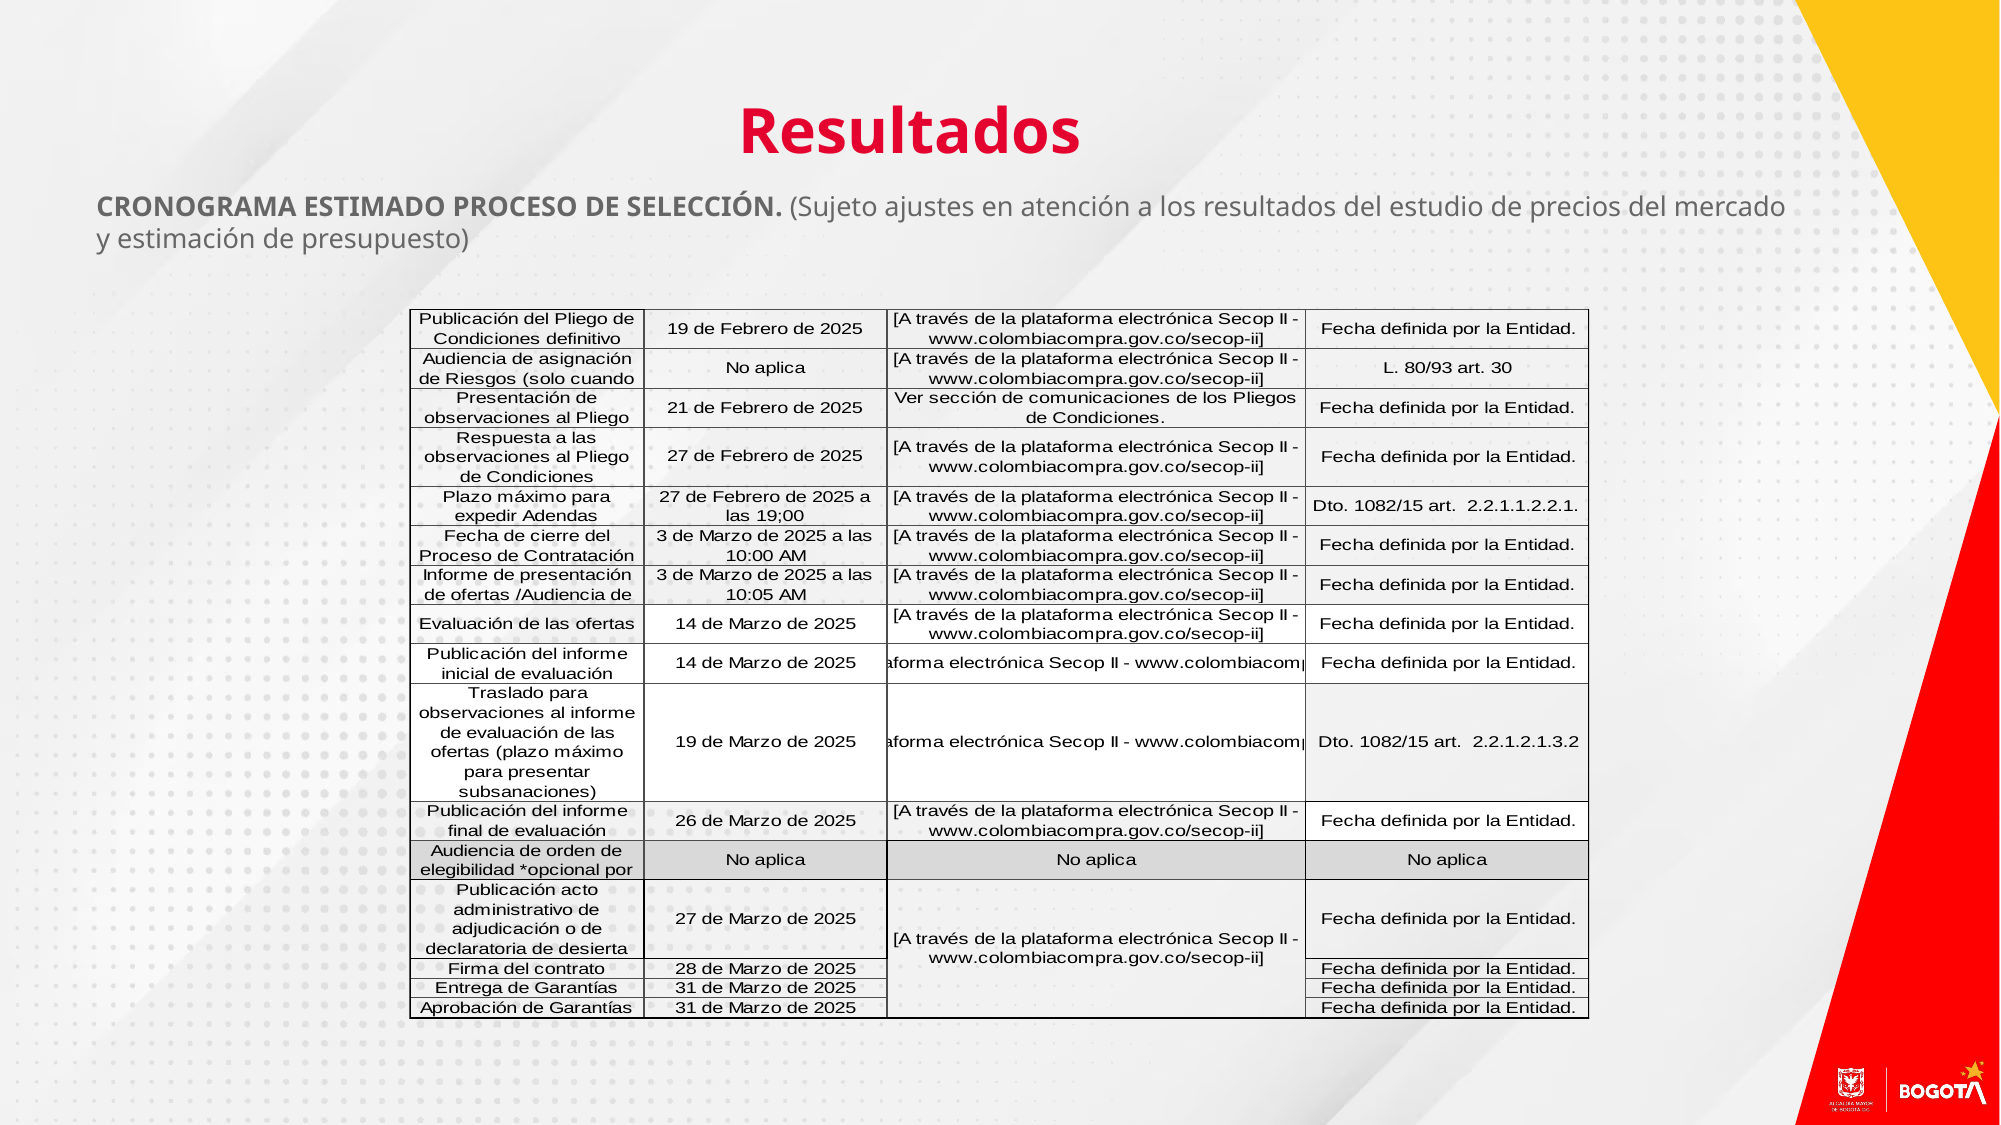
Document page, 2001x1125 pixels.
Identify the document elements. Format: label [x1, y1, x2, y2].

picture [0, 0, 1794, 1125]
text_box [1794, 0, 2000, 1125]
